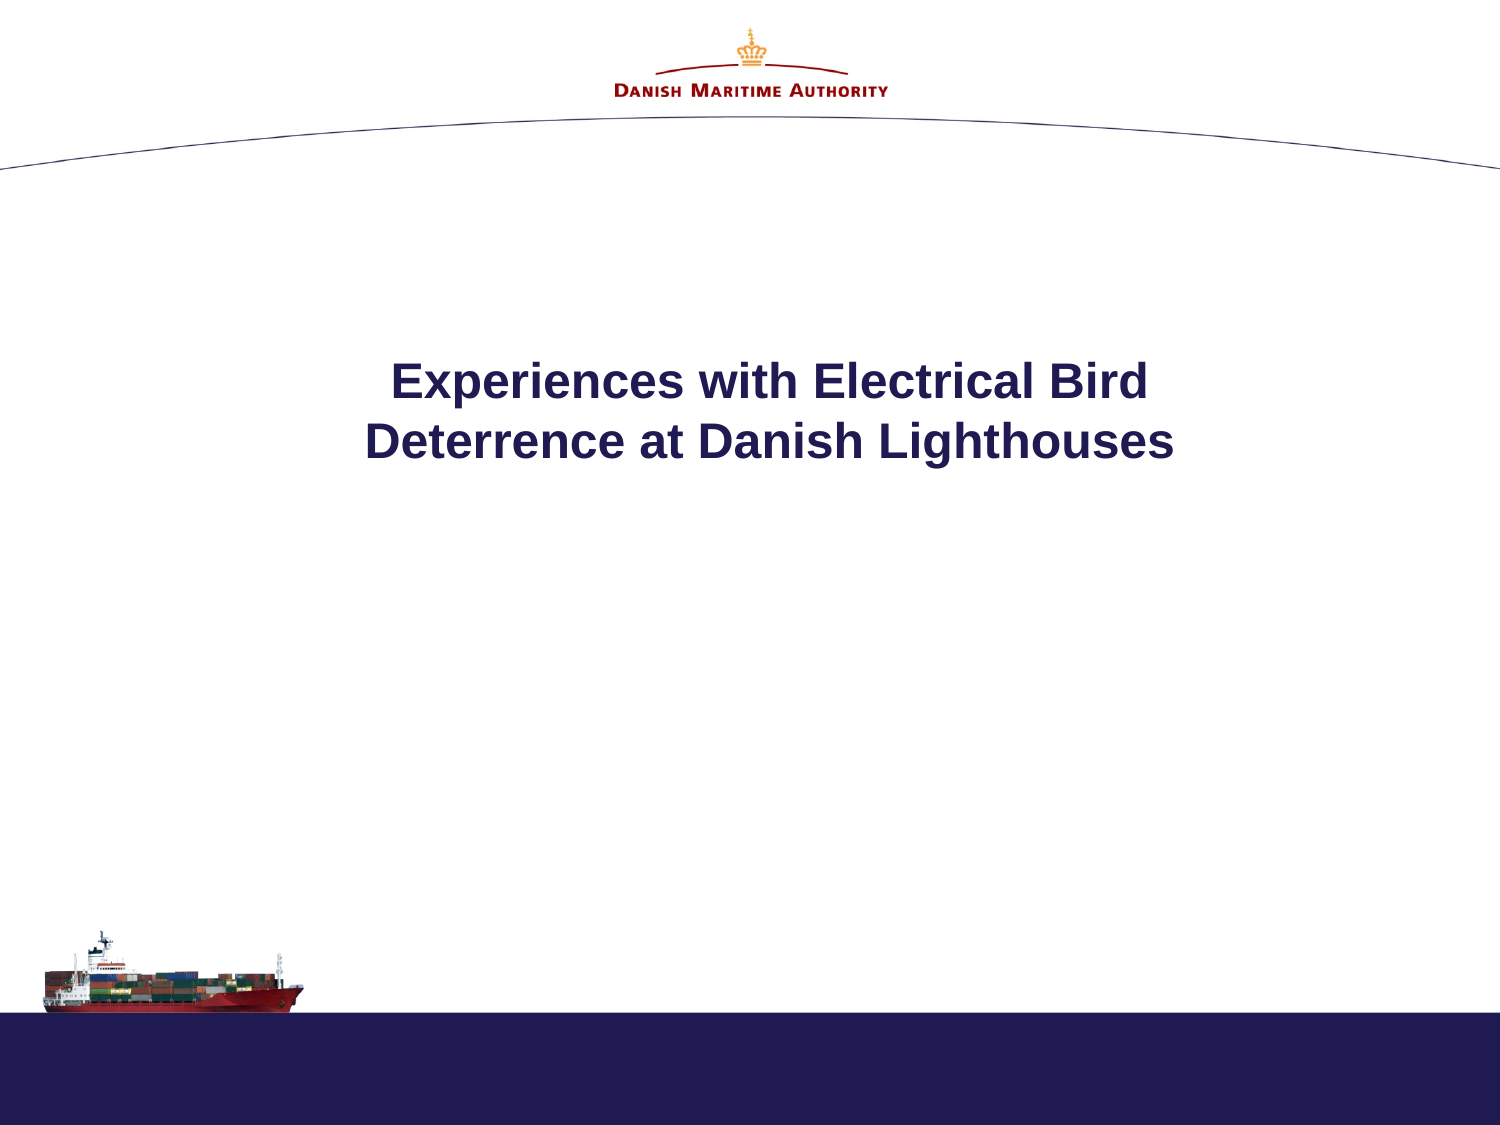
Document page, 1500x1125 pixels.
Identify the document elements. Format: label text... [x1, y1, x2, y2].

picture [22, 879, 336, 1084]
picture [0, 28, 1500, 184]
title Experiences with Electrical Bird Deterrence at Danish Lighthouses [259, 429, 1281, 567]
